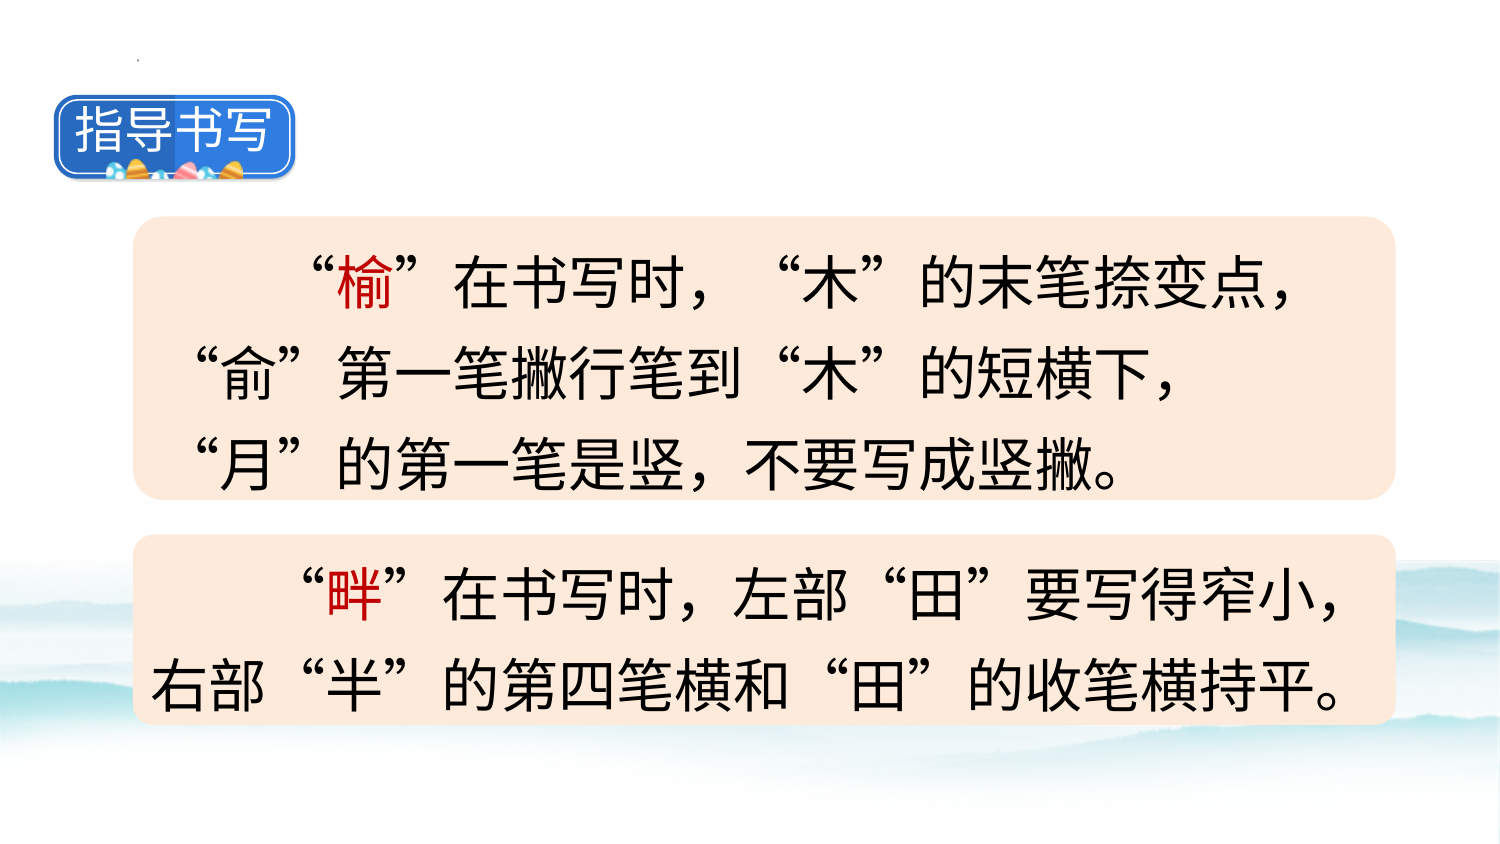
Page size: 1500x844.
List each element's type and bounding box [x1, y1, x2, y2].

picture [0, 492, 1500, 844]
text_box [132, 216, 1396, 509]
text_box [53, 90, 296, 179]
text_box [132, 529, 1396, 729]
